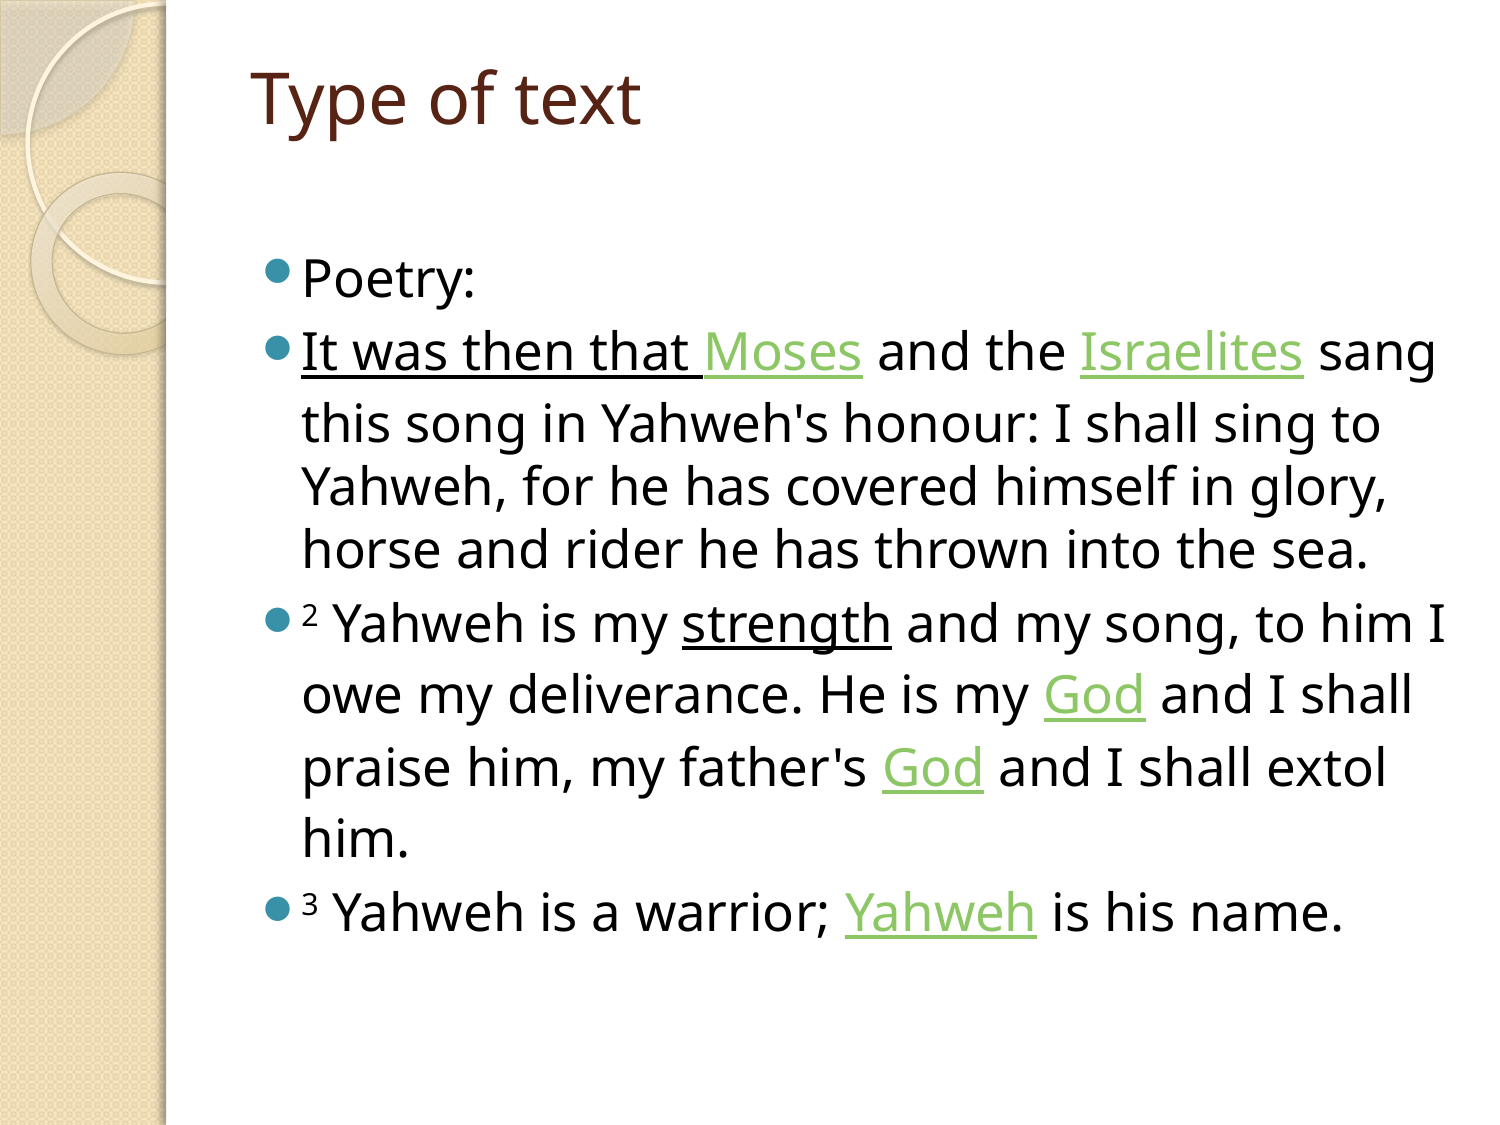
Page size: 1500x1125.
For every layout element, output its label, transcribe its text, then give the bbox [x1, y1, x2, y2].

title Type of text [235, 45, 1466, 233]
list Poetry: It was then that Moses and the Israelites sang this song in Yahweh's honour: I shall sing to Yahweh, for he has covered himself in glory, horse and rider he has thrown into the sea. 2 Yahweh is my strength and my song, to him I owe my deliverance. He is my God and I shall praise him, my father's God and I shall extol him. 3 Yahweh is a warrior; Yahweh is his name. [235, 237, 1466, 1025]
